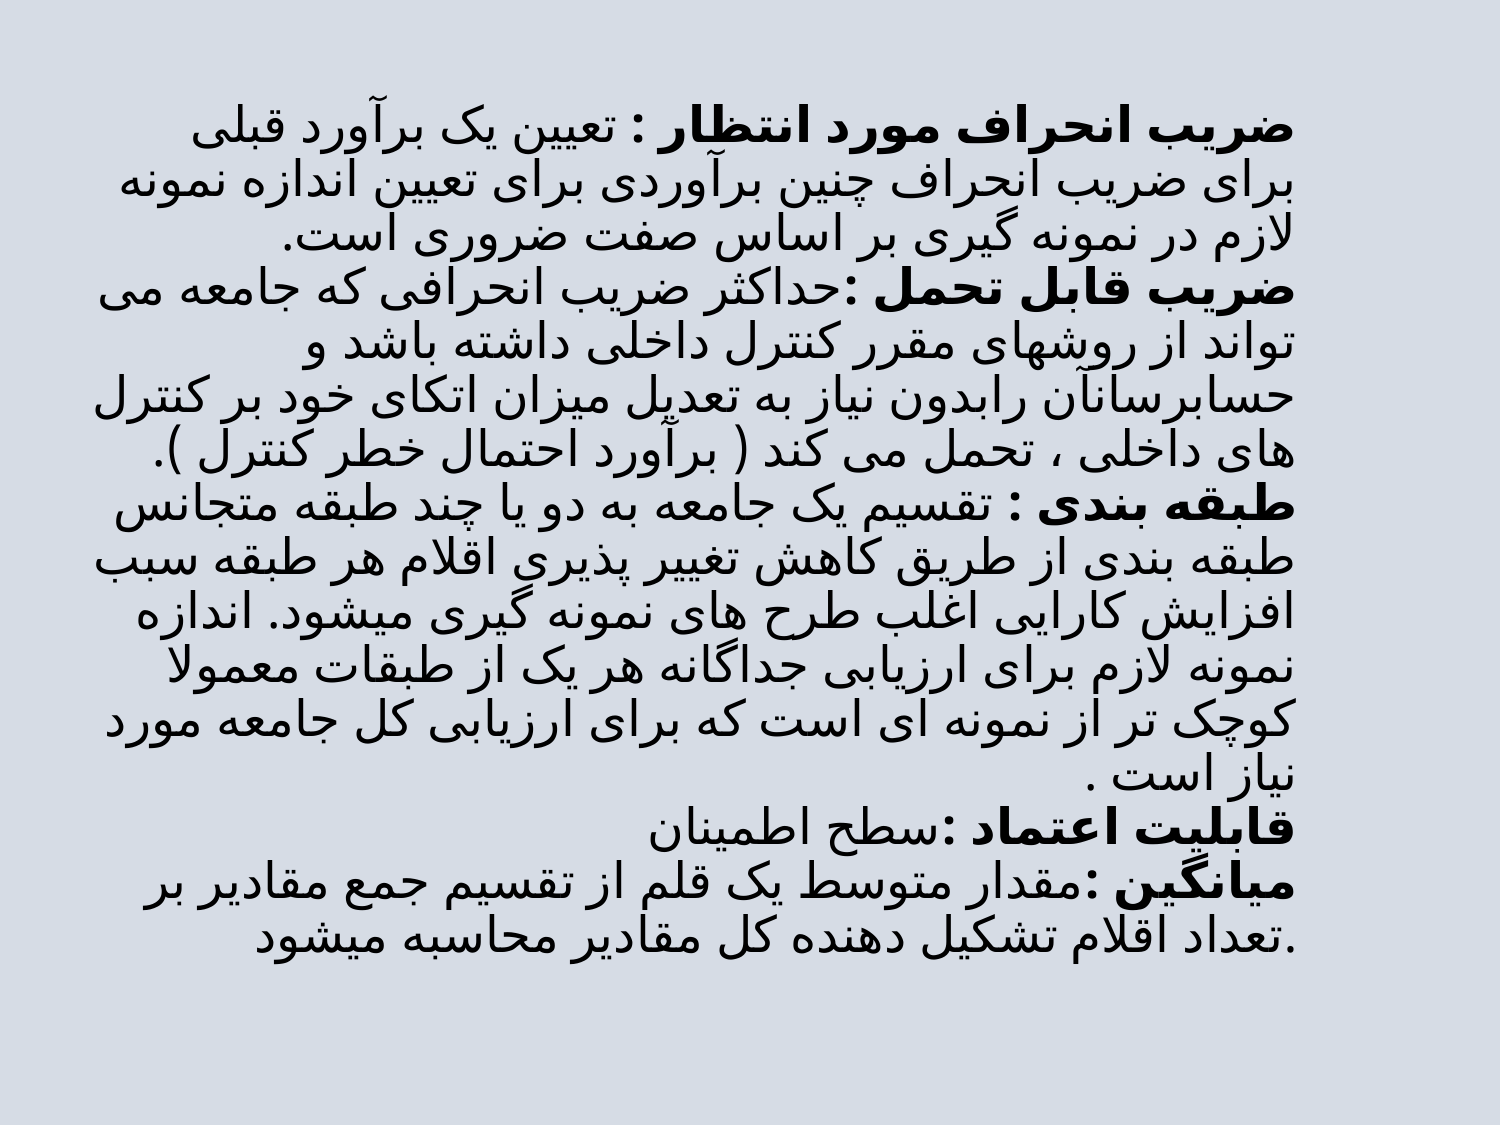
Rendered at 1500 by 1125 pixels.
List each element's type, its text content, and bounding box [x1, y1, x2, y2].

title ضریب انحراف مورد انتظار : تعیین یک برآورد قبلی برای ضریب انحراف چنین برآوردی برای تعیین اندازه نمونه لازم در نمونه گیری بر اساس صفت ضروری است. ضریب قابل تحمل :حداکثر ضریب انحرافی که جامعه می تواند از روشهای مقرر کنترل داخلی داشته باشد و حسابرسانآن رابدون نیاز به تعدیل میزان اتکای خود بر کنترل های داخلی ، تحمل می کند ( برآورد احتمال خطر کنترل ). طبقه بندی : تقسیم یک جامعه به دو یا چند طبقه متجانس طبقه بندی از طریق کاهش تغییر پذیری اقلام هر طبقه سبب افزایش کارایی اغلب طرح های نمونه گیری میشود. اندازه نمونه لازم برای ارزیابی جداگانه هر یک از طبقات معمولا کوچک تر از نمونه ای است که برای ارزیابی کل جامعه مورد نیاز است . قابلیت اعتماد :سطح اطمینان میانگین :مقدار متوسط یک قلم از تقسیم جمع مقادیر بر تعداد اقلام تشکیل دهنده کل مقادیر محاسبه میشود. [75, 45, 1313, 1079]
